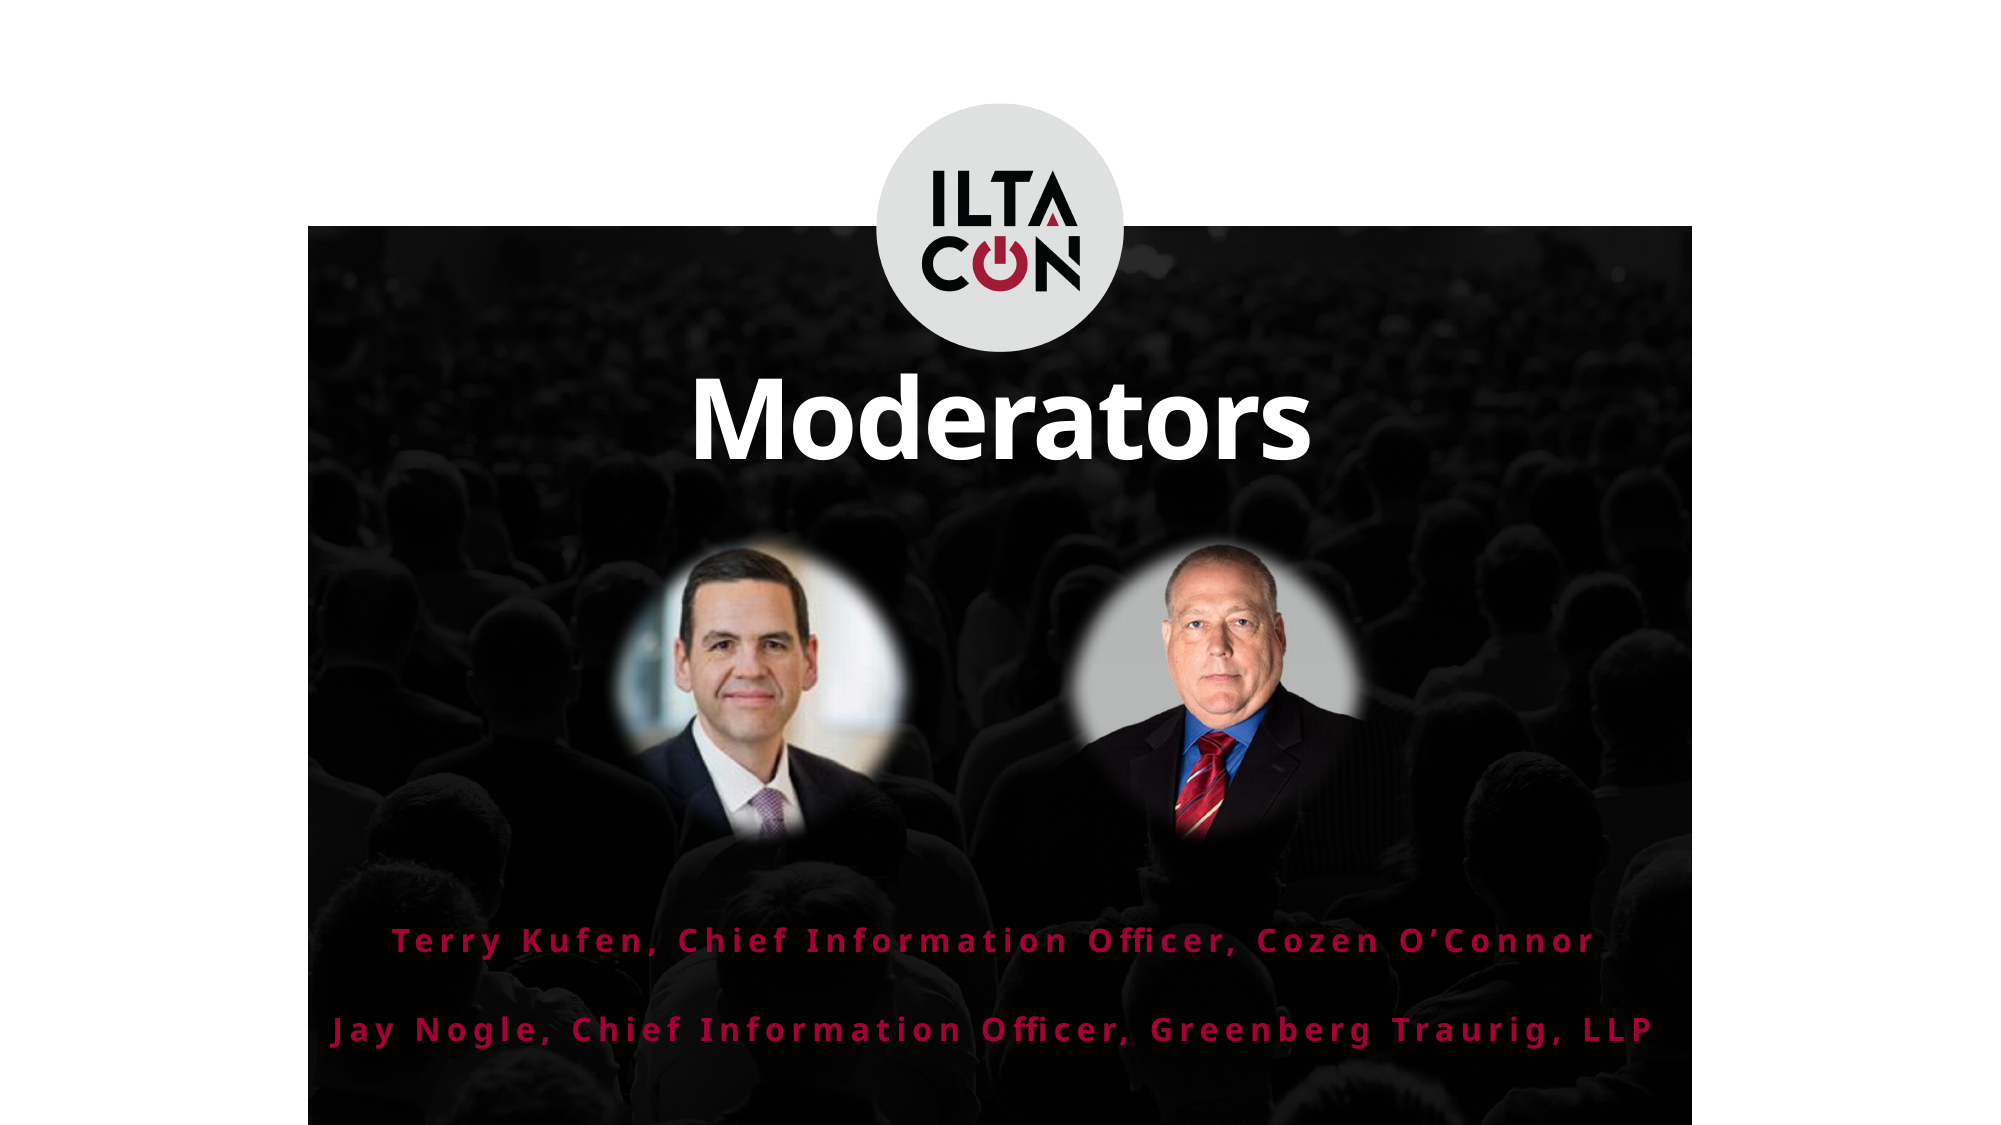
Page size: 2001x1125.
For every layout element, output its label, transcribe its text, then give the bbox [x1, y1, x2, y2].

picture [308, 226, 1692, 884]
picture [308, 1002, 1692, 1125]
subtitle Terry Kufen, Chief Information Officer, Cozen O’Connor Jay Nogle, Chief Information Officer, Greenberg Traurig, LLP [299, 884, 1701, 1002]
picture [868, 97, 1132, 197]
title Moderators [461, 197, 1539, 490]
